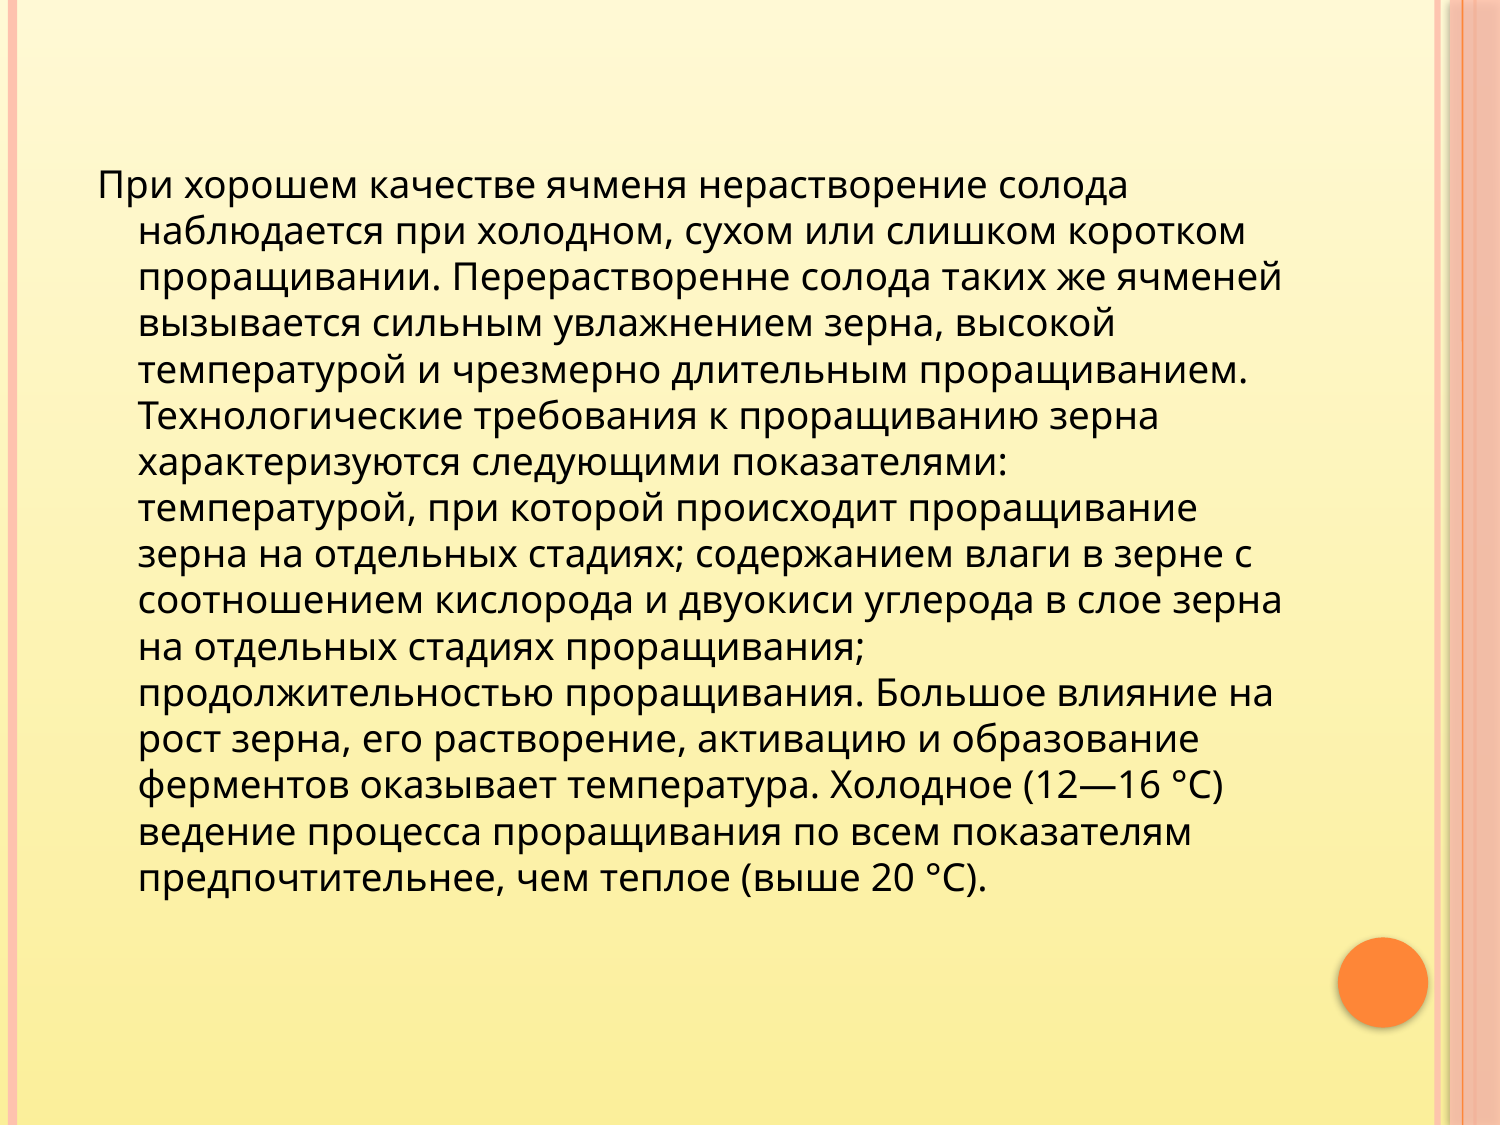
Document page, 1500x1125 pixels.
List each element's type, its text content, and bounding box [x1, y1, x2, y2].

list При хорошем качестве ячменя нерастворение солода наблюдается при холодном, сухом или слишком коротком проращивании. Перерастворенне солода таких же ячменей вызывается сильным увлажнением зерна, высокой температурой и чрезмерно длительным проращиванием. Технологические требования к проращиванию зерна характеризуются следующими показателями: температурой, при которой происходит проращивание зерна на отдельных стадиях; содержанием влаги в зерне с соотношением кислорода и двуокиси углерода в слое зерна на отдельных стадиях проращивания; продолжительностью проращивания. Большое влияние на рост зерна, его растворение, активацию и образование ферментов оказывает температура. Холодное (12—16 °С) ведение процесса проращивания по всем показателям предпочтительнее, чем теплое (выше 20 °С). [81, 152, 1308, 953]
